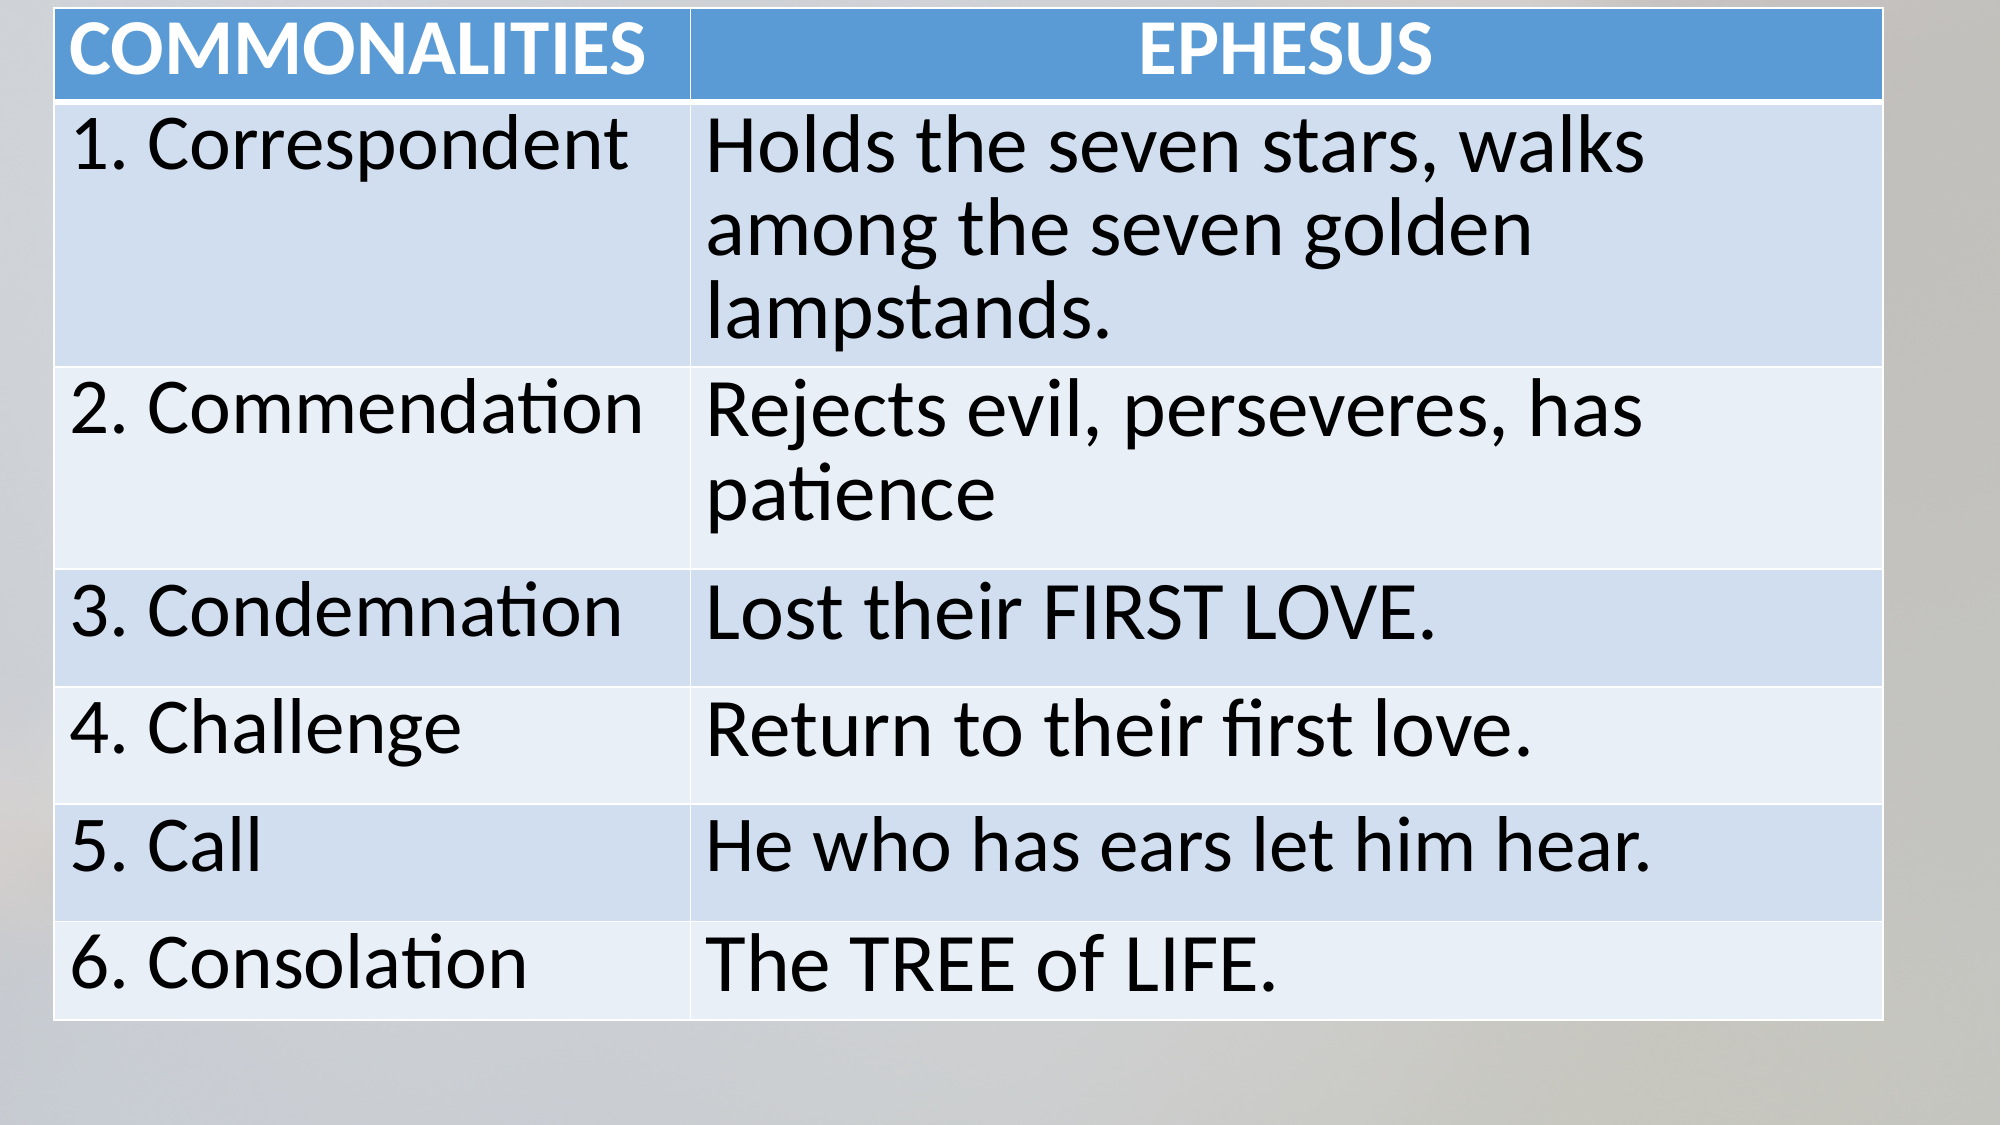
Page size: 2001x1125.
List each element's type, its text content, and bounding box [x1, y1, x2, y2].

table_header EPHESUS [691, 9, 1882, 99]
table_cell Lost their FIRST LOVE. [691, 570, 1882, 686]
table_cell 3. Condemnation [55, 570, 690, 686]
table_cell 4. Challenge [55, 688, 690, 803]
table_header COMMONALITIES [55, 9, 690, 99]
table_cell 2. Commendation [55, 368, 690, 568]
table_cell Return to their first love. [691, 688, 1882, 803]
table_cell 1. Correspondent [55, 105, 690, 366]
table_cell Holds the seven stars, walks among the seven golden lampstands. [691, 105, 1882, 366]
table_cell The TREE of LIFE. [691, 922, 1882, 1019]
table_cell 5. Call [55, 805, 690, 921]
table_cell He who has ears let him hear. [691, 805, 1882, 921]
table_cell 6. Consolation [55, 922, 690, 1019]
table_cell Rejects evil, perseveres, has patience [691, 368, 1882, 568]
